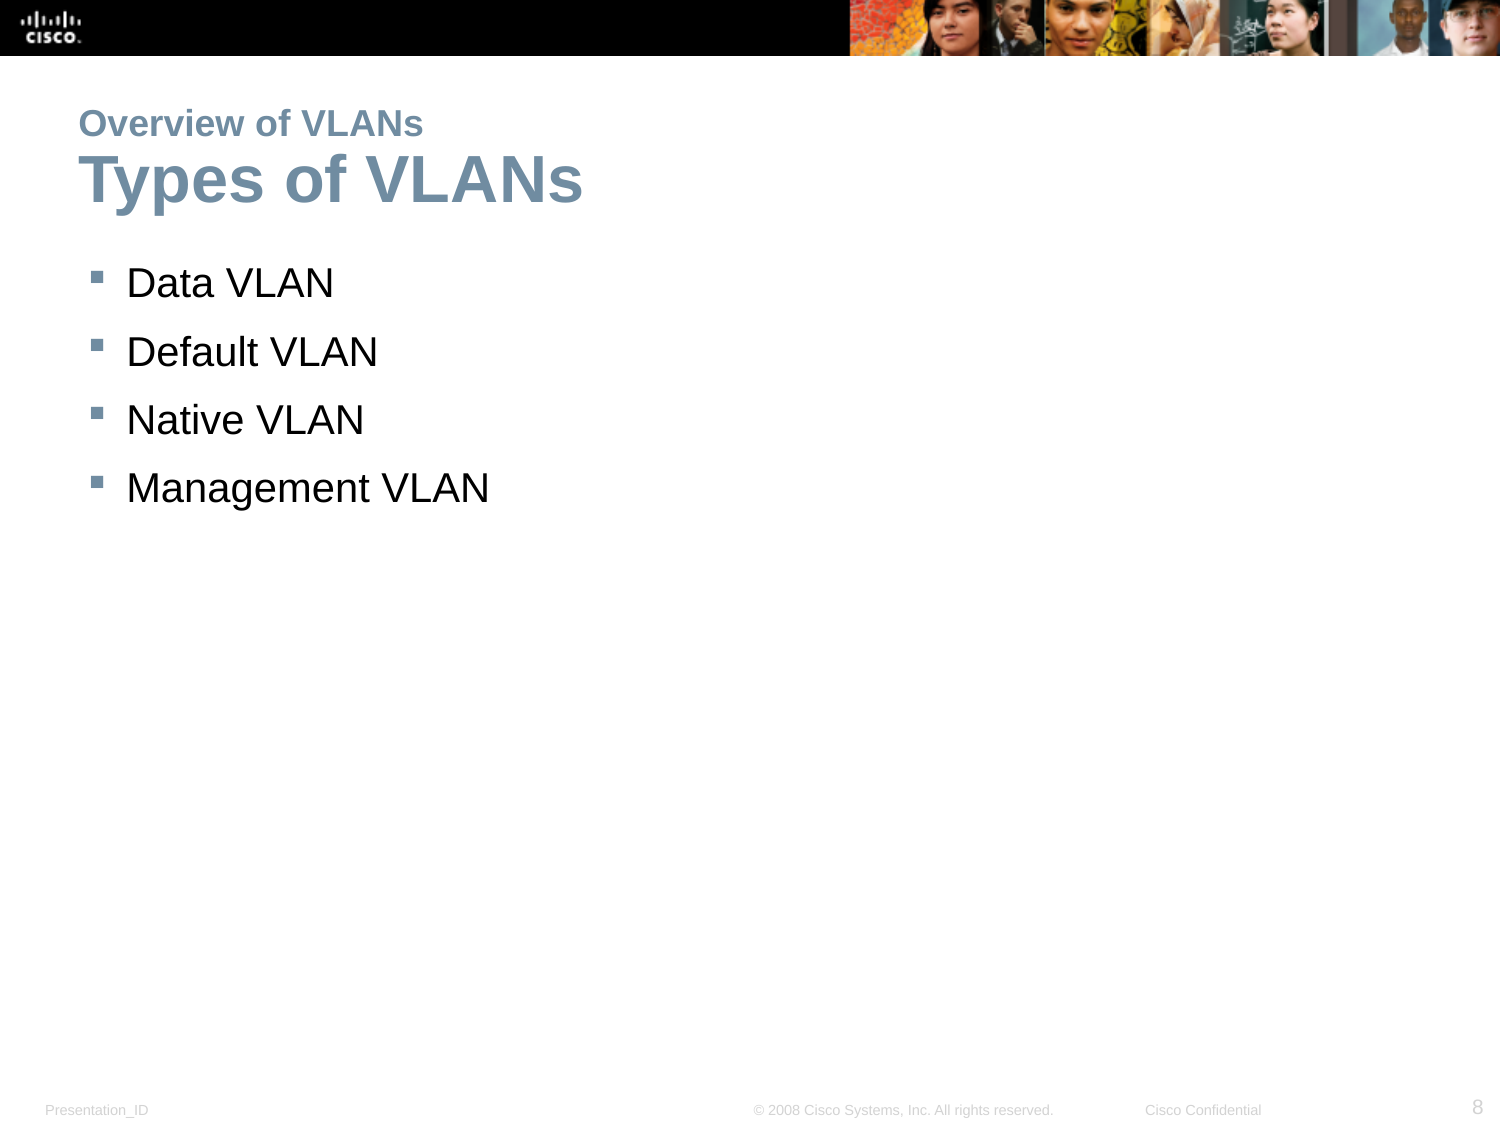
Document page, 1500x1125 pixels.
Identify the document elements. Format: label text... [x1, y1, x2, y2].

title Overview of VLANs Types of VLANs [64, 85, 1402, 224]
list Data VLAN Default VLAN Native VLAN Management VLAN [73, 252, 1397, 1052]
picture [0, 0, 1500, 56]
